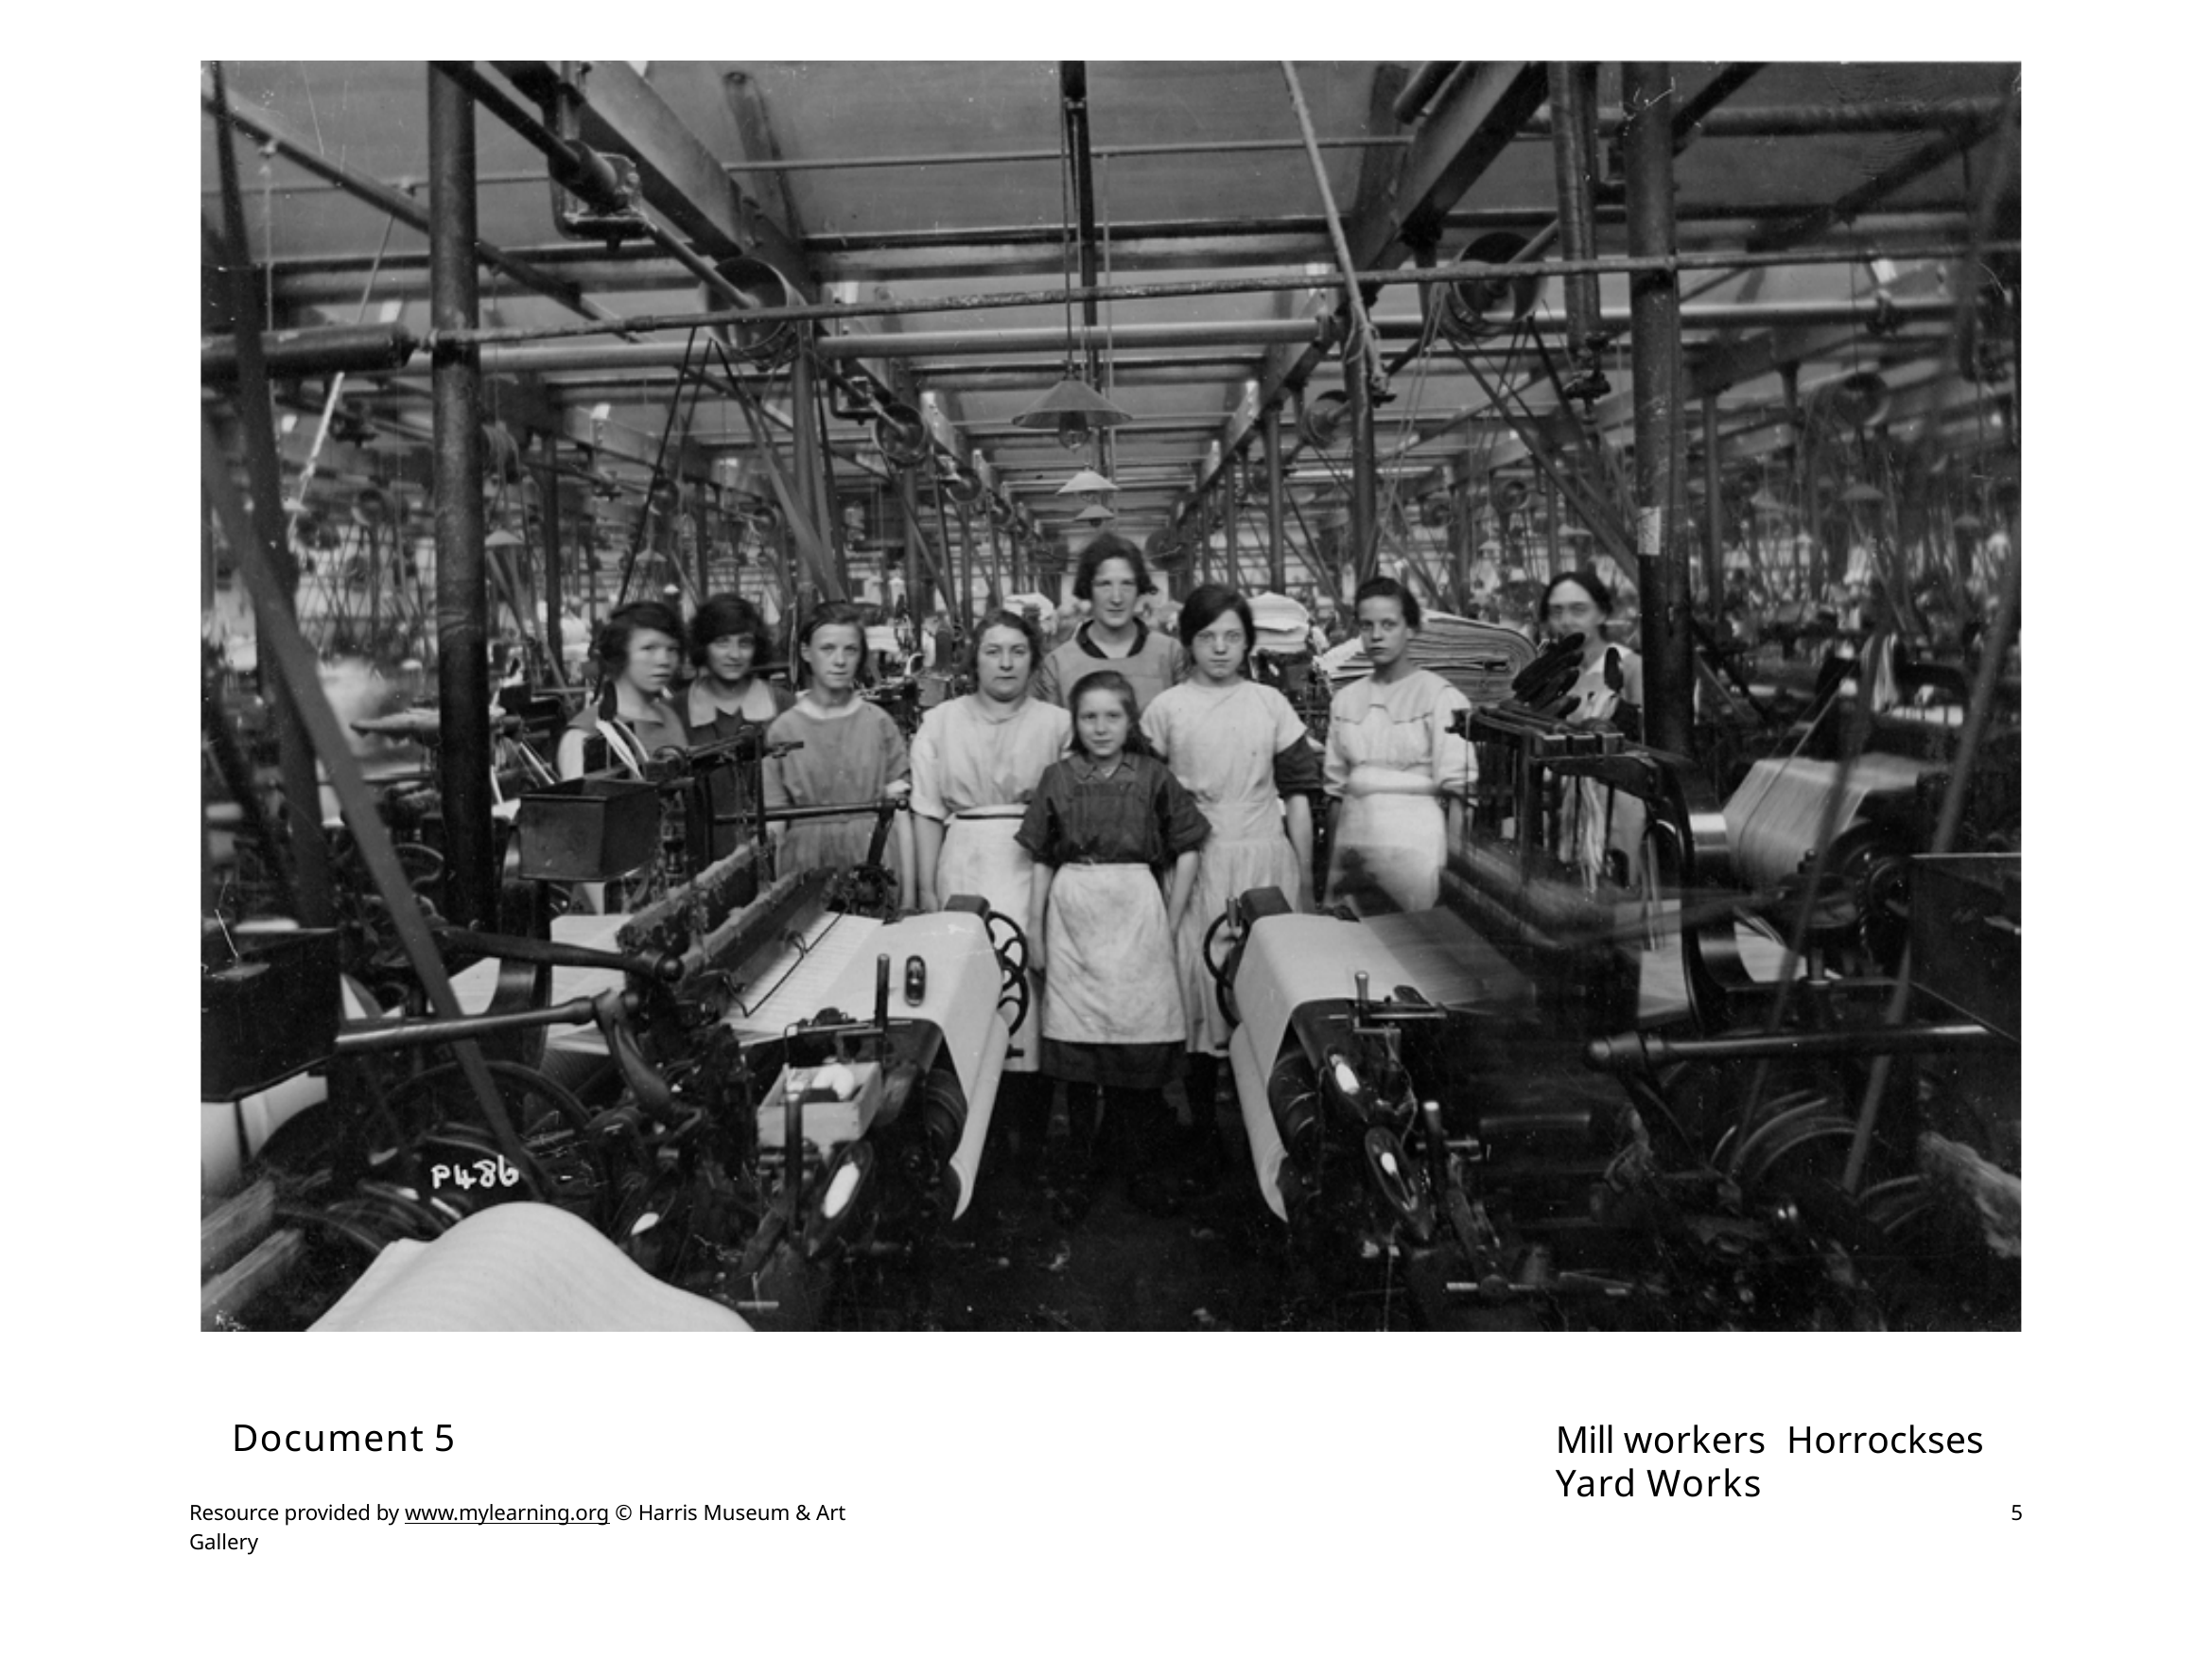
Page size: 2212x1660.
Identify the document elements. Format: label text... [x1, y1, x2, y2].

text_box Mill workers Horrockses Yard Works [1553, 1416, 1992, 1505]
text_box Document 5 [229, 1414, 468, 1459]
text_box [200, 61, 2022, 1332]
text_box 5 [2008, 1499, 2026, 1526]
text_box Resource provided by www.mylearning.org © Harris Museum & Art Gallery [186, 1499, 887, 1554]
